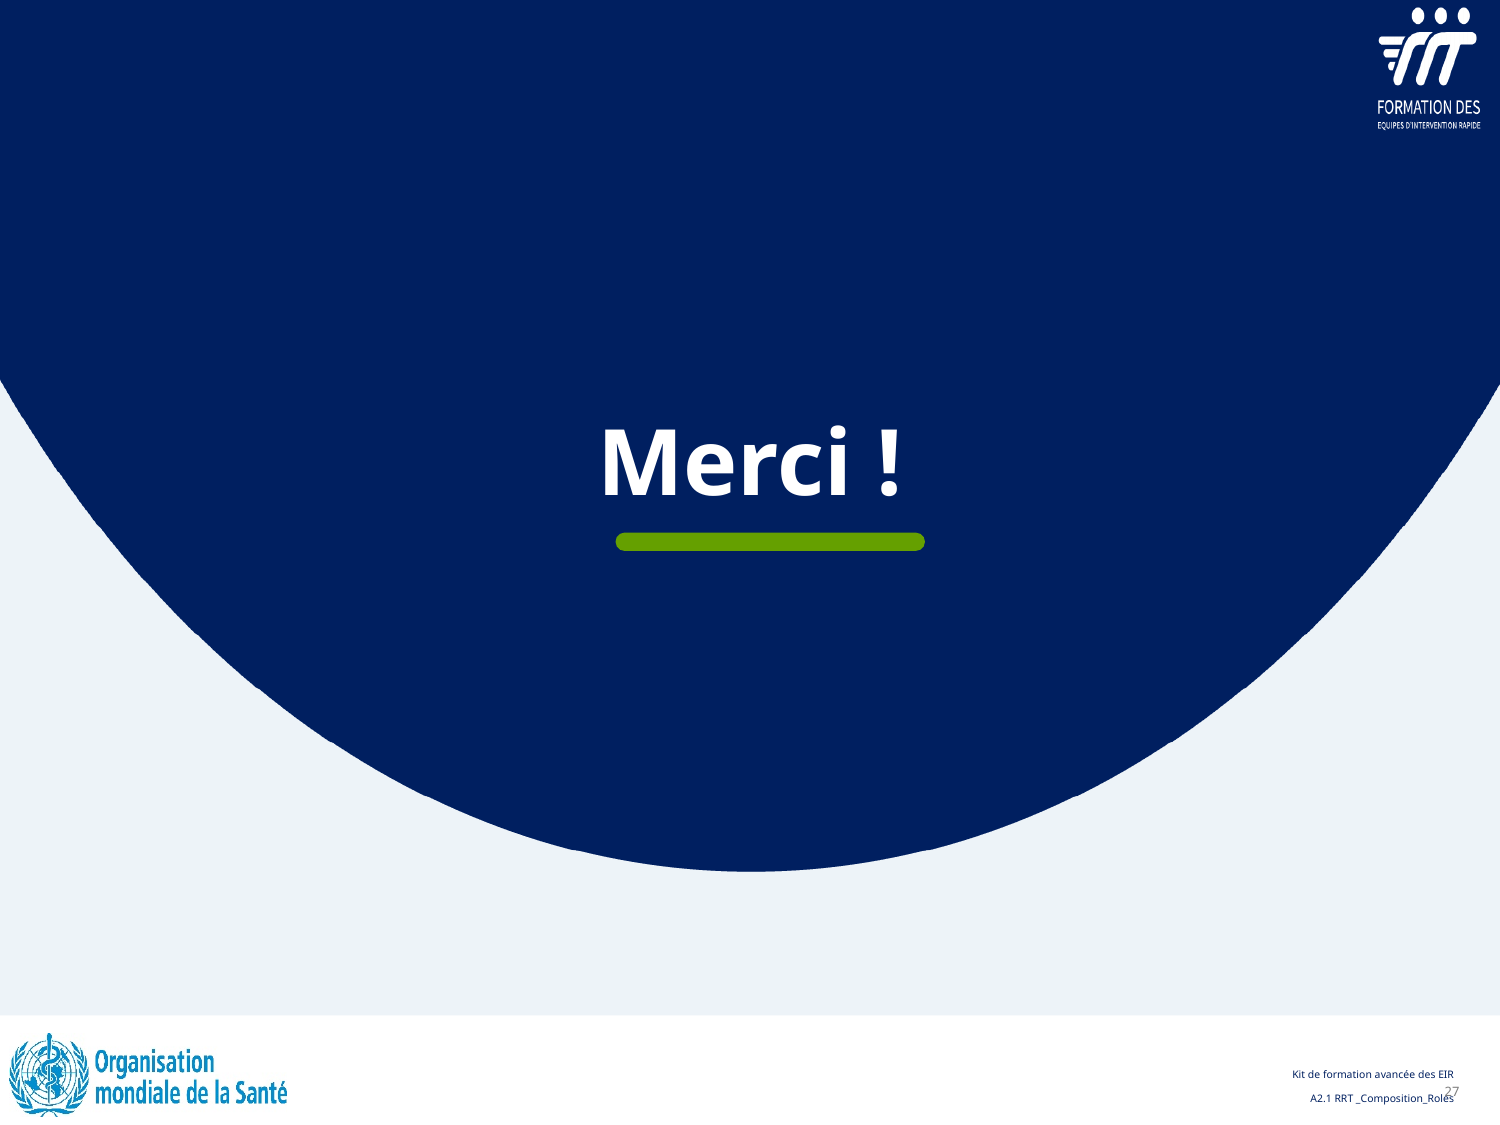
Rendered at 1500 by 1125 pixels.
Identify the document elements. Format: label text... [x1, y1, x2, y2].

picture [9, 1033, 287, 1117]
picture [0, 0, 1500, 904]
picture [50, 1048, 56, 1059]
picture [281, 1090, 287, 1100]
list Merci ! [51, 408, 1449, 639]
